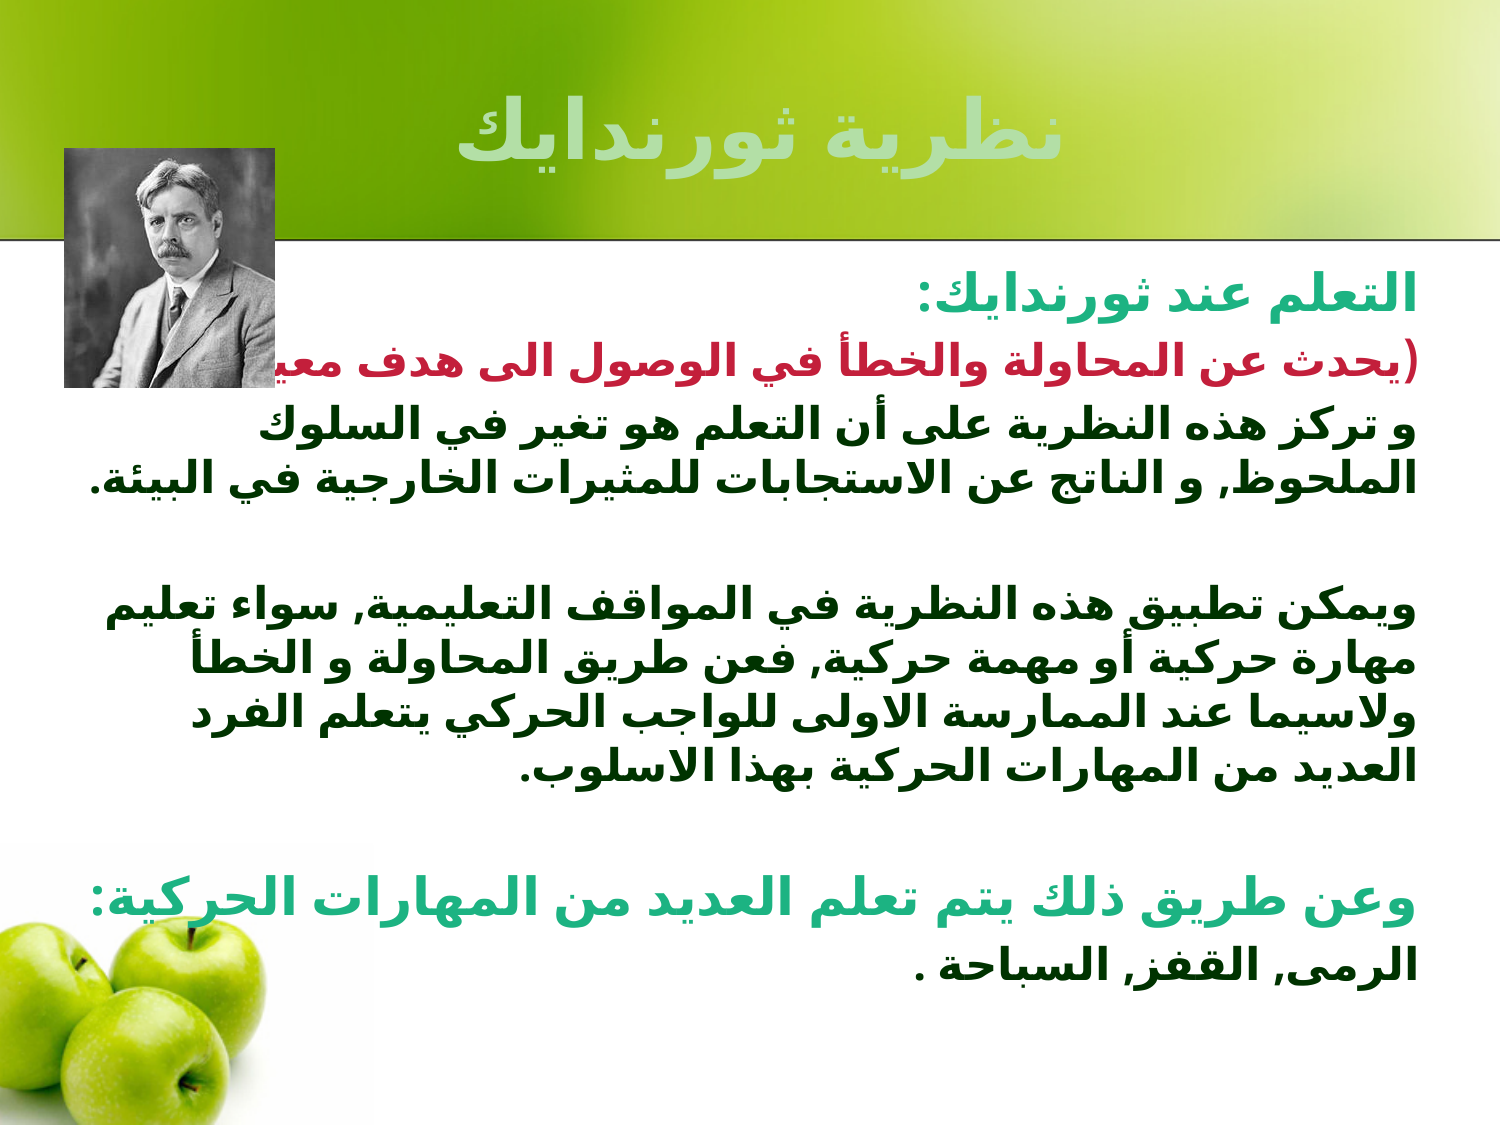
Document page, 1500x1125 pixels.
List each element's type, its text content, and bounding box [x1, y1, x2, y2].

title نظرية ثورندايك [62, 39, 1438, 214]
picture [0, 0, 1500, 1125]
list التعلم عند ثورندايك: (يحدث عن المحاولة والخطأ في الوصول الى هدف معين ) و تركز هذه النظرية على أن التعلم هو تغير في السلوك الملحوظ, و الناتج عن الاستجابات للمثيرات الخارجية في البيئة. ويمكن تطبيق هذه النظرية في المواقف التعليمية, سواء تعليم مهارة حركية أو مهمة حركية, فعن طريق المحاولة و الخطأ ولاسيما عند الممارسة الاولى للواجب الحركي يتعلم الفرد العديد من المهارات الحركية بهذا الاسلوب. وعن طريق ذلك يتم تعلم العديد من المهارات الحركية: الرمى, القفز, السباحة . [62, 251, 1442, 1052]
